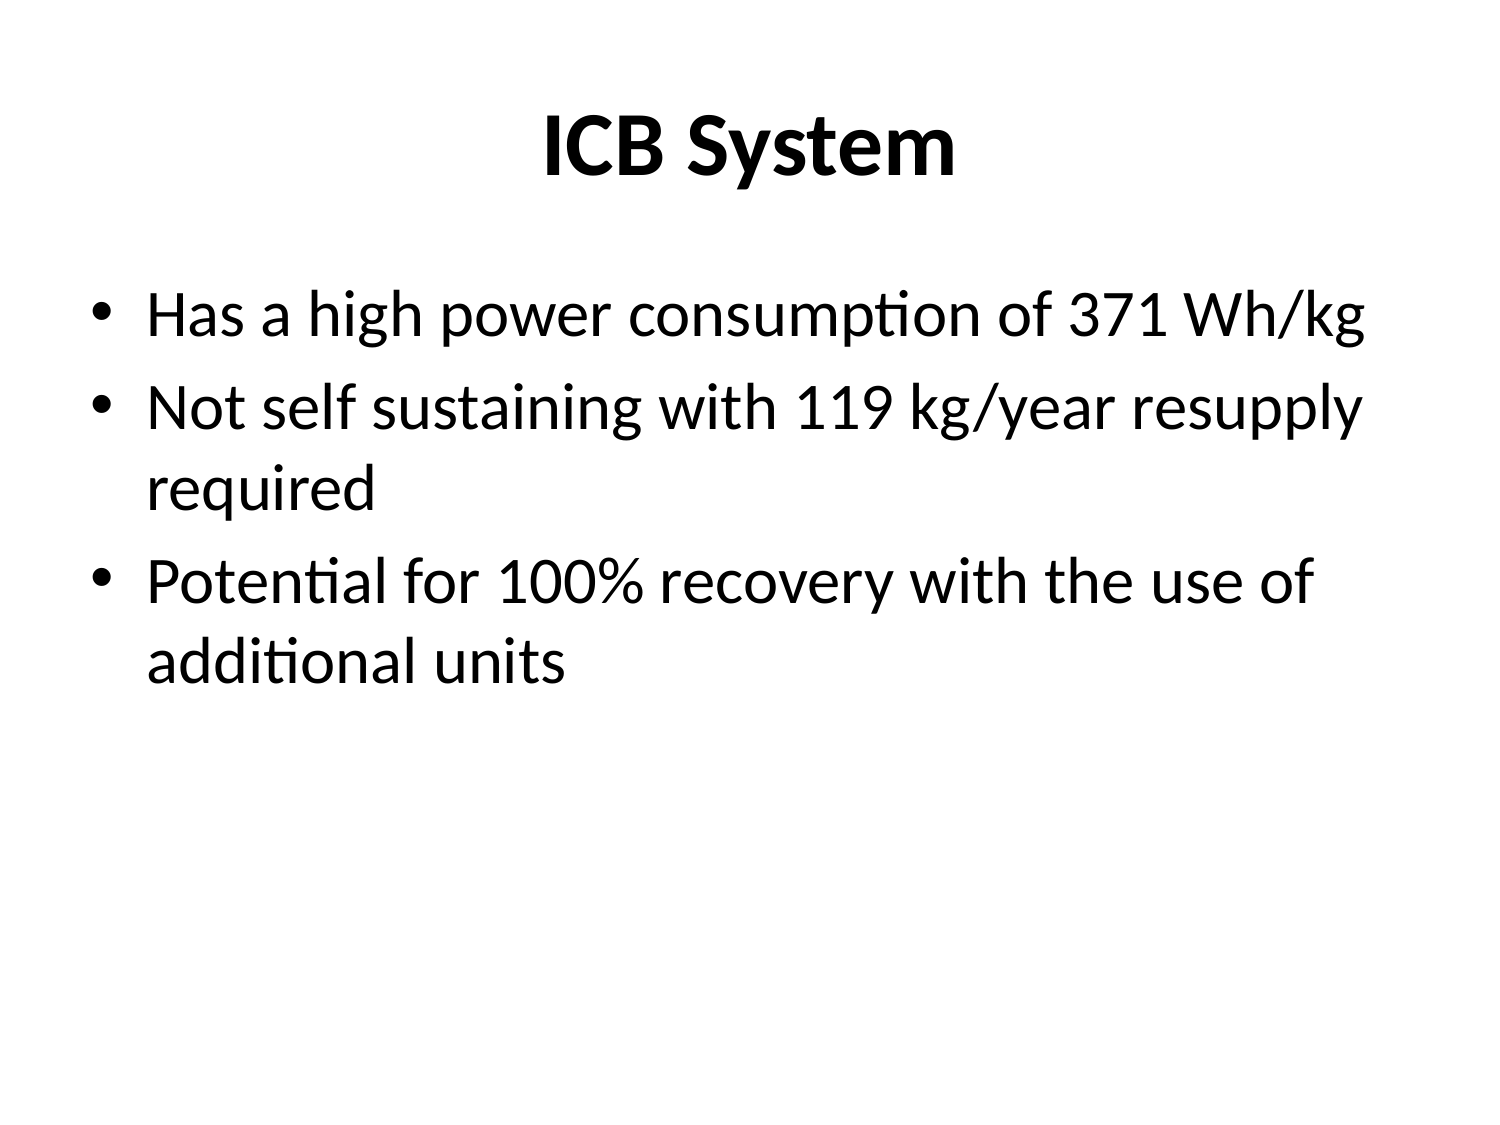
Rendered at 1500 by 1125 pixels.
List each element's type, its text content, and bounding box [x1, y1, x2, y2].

title ICB System [75, 45, 1425, 233]
list Has a high power consumption of 371 Wh/kg Not self sustaining with 119 kg/year resupply required Potential for 100% recovery with the use of additional units [75, 262, 1425, 1005]
